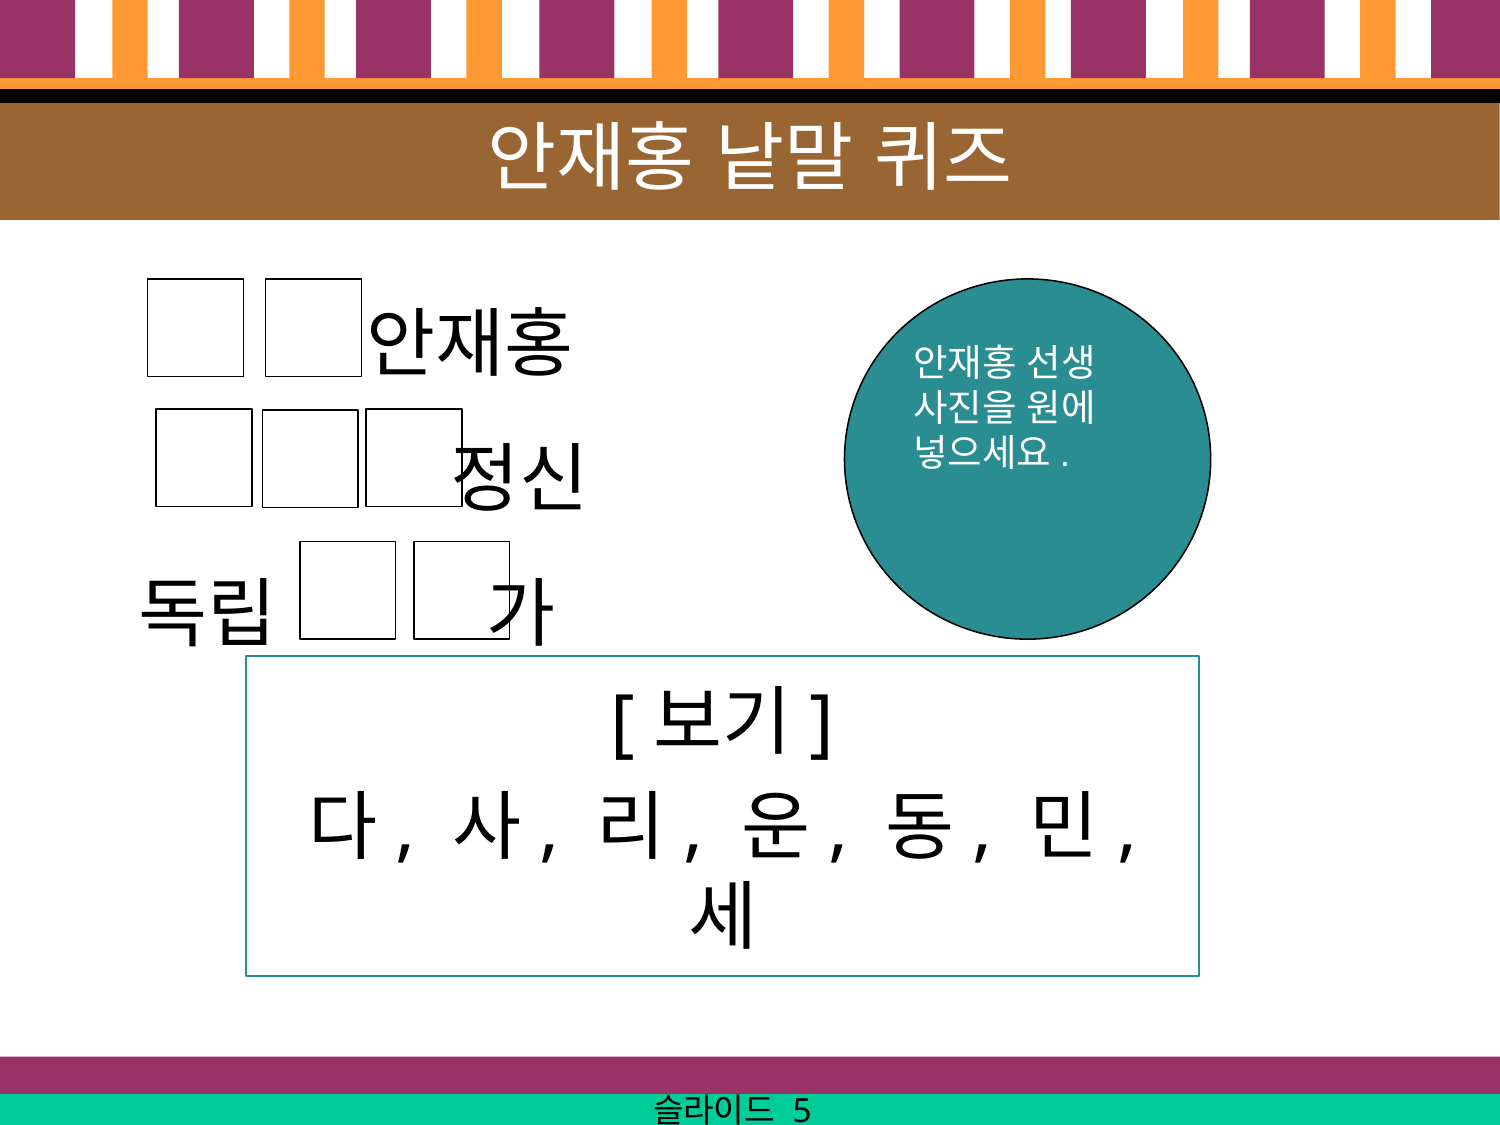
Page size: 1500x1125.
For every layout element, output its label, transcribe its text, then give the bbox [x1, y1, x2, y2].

text_box [156, 408, 252, 507]
text_box [265, 278, 362, 377]
text_box [413, 541, 510, 640]
text_box 슬라이드 5 [596, 1082, 869, 1125]
text_box [299, 541, 396, 640]
text_box 안재홍 정신 독립 가 [123, 243, 786, 664]
list [보기] 다, 사, 리, 운, 동, 민, 세 [246, 655, 1199, 976]
text_box [262, 410, 359, 508]
text_box [147, 278, 244, 377]
text_box [365, 408, 462, 507]
title 안재홍 낱말 퀴즈 [75, 101, 1425, 230]
text_box 안재홍 선생 사진을 원에 넣으세요. [844, 278, 1211, 640]
